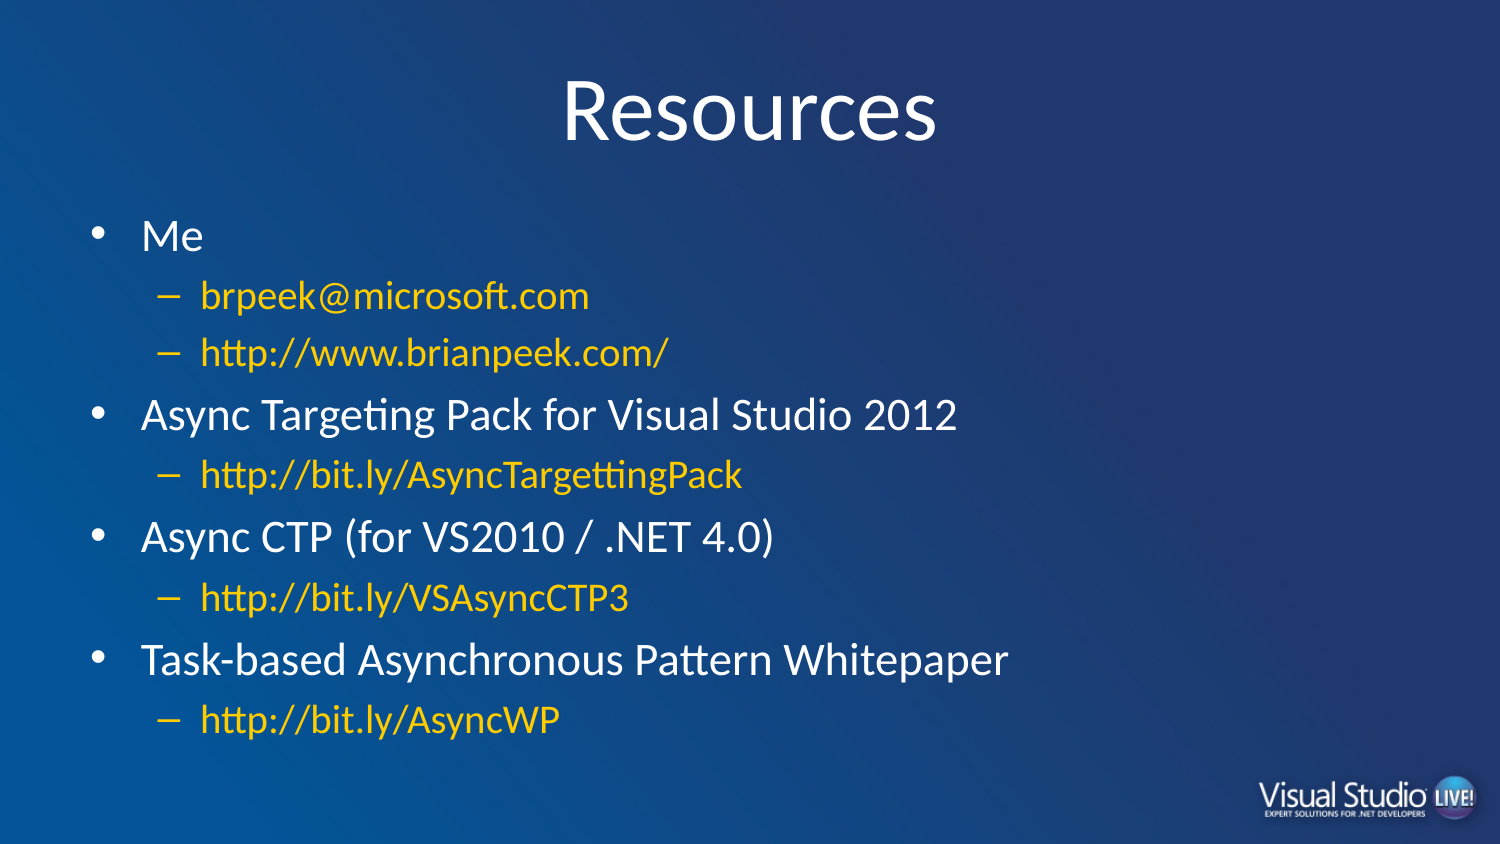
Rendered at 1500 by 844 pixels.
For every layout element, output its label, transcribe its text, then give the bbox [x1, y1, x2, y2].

list Me brpeek@microsoft.com http://www.brianpeek.com/ Async Targeting Pack for Visual Studio 2012 http://bit.ly/AsyncTargettingPack Async CTP (for VS2010 / .NET 4.0) http://bit.ly/VSAsyncCTP3 Task-based Asynchronous Pattern Whitepaper http://bit.ly/AsyncWP [75, 196, 1425, 754]
picture [0, 0, 1500, 844]
title Resources [75, 33, 1425, 175]
